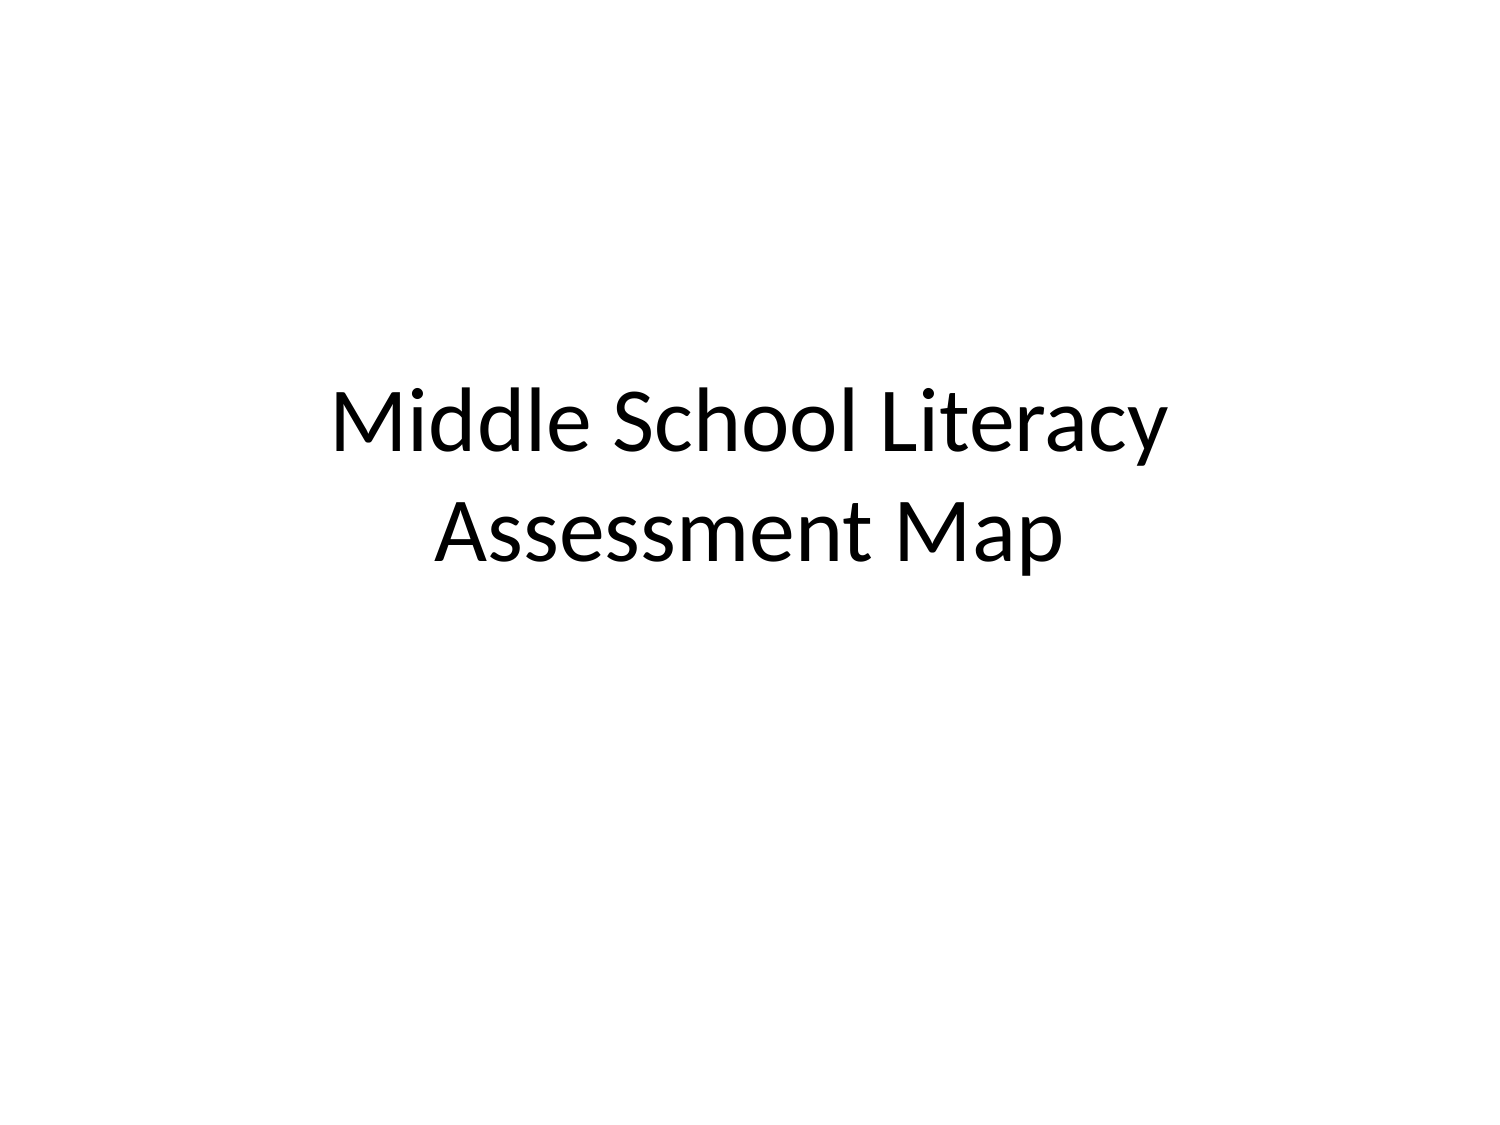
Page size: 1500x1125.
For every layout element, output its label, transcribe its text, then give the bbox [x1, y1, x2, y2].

title Middle School Literacy Assessment Map [112, 349, 1388, 591]
